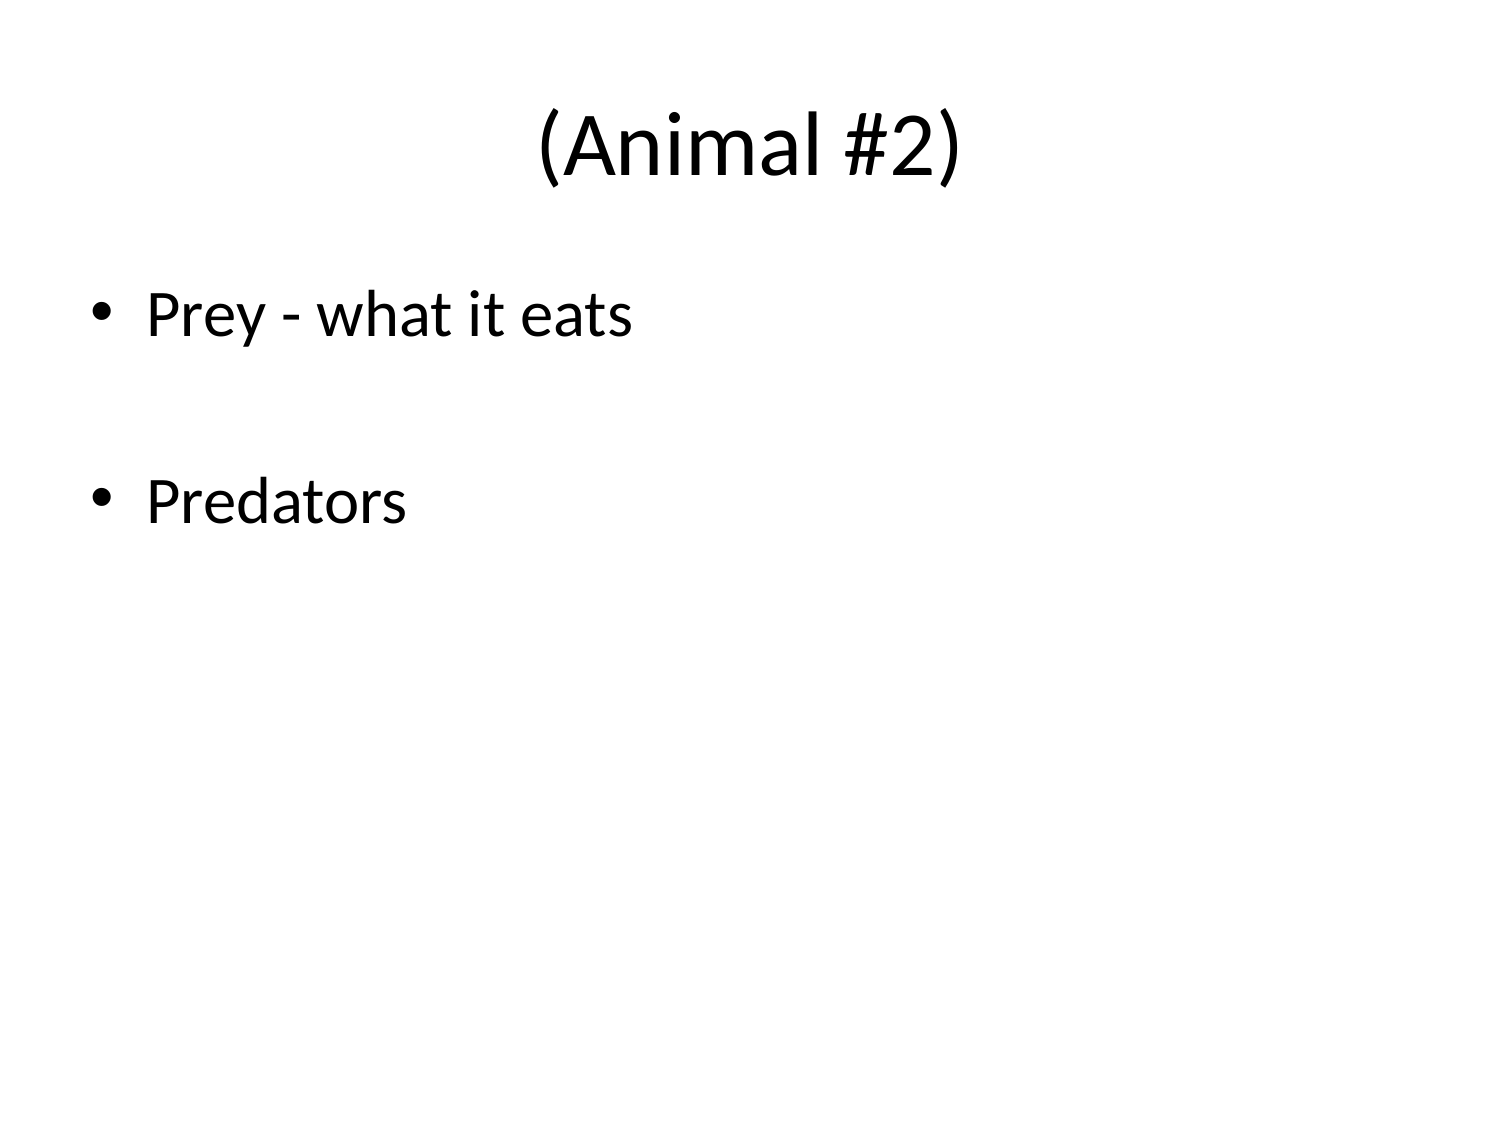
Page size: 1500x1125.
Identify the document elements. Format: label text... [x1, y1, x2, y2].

title (Animal #2) [75, 45, 1425, 233]
list Prey - what it eats Predators [75, 262, 1425, 1005]
